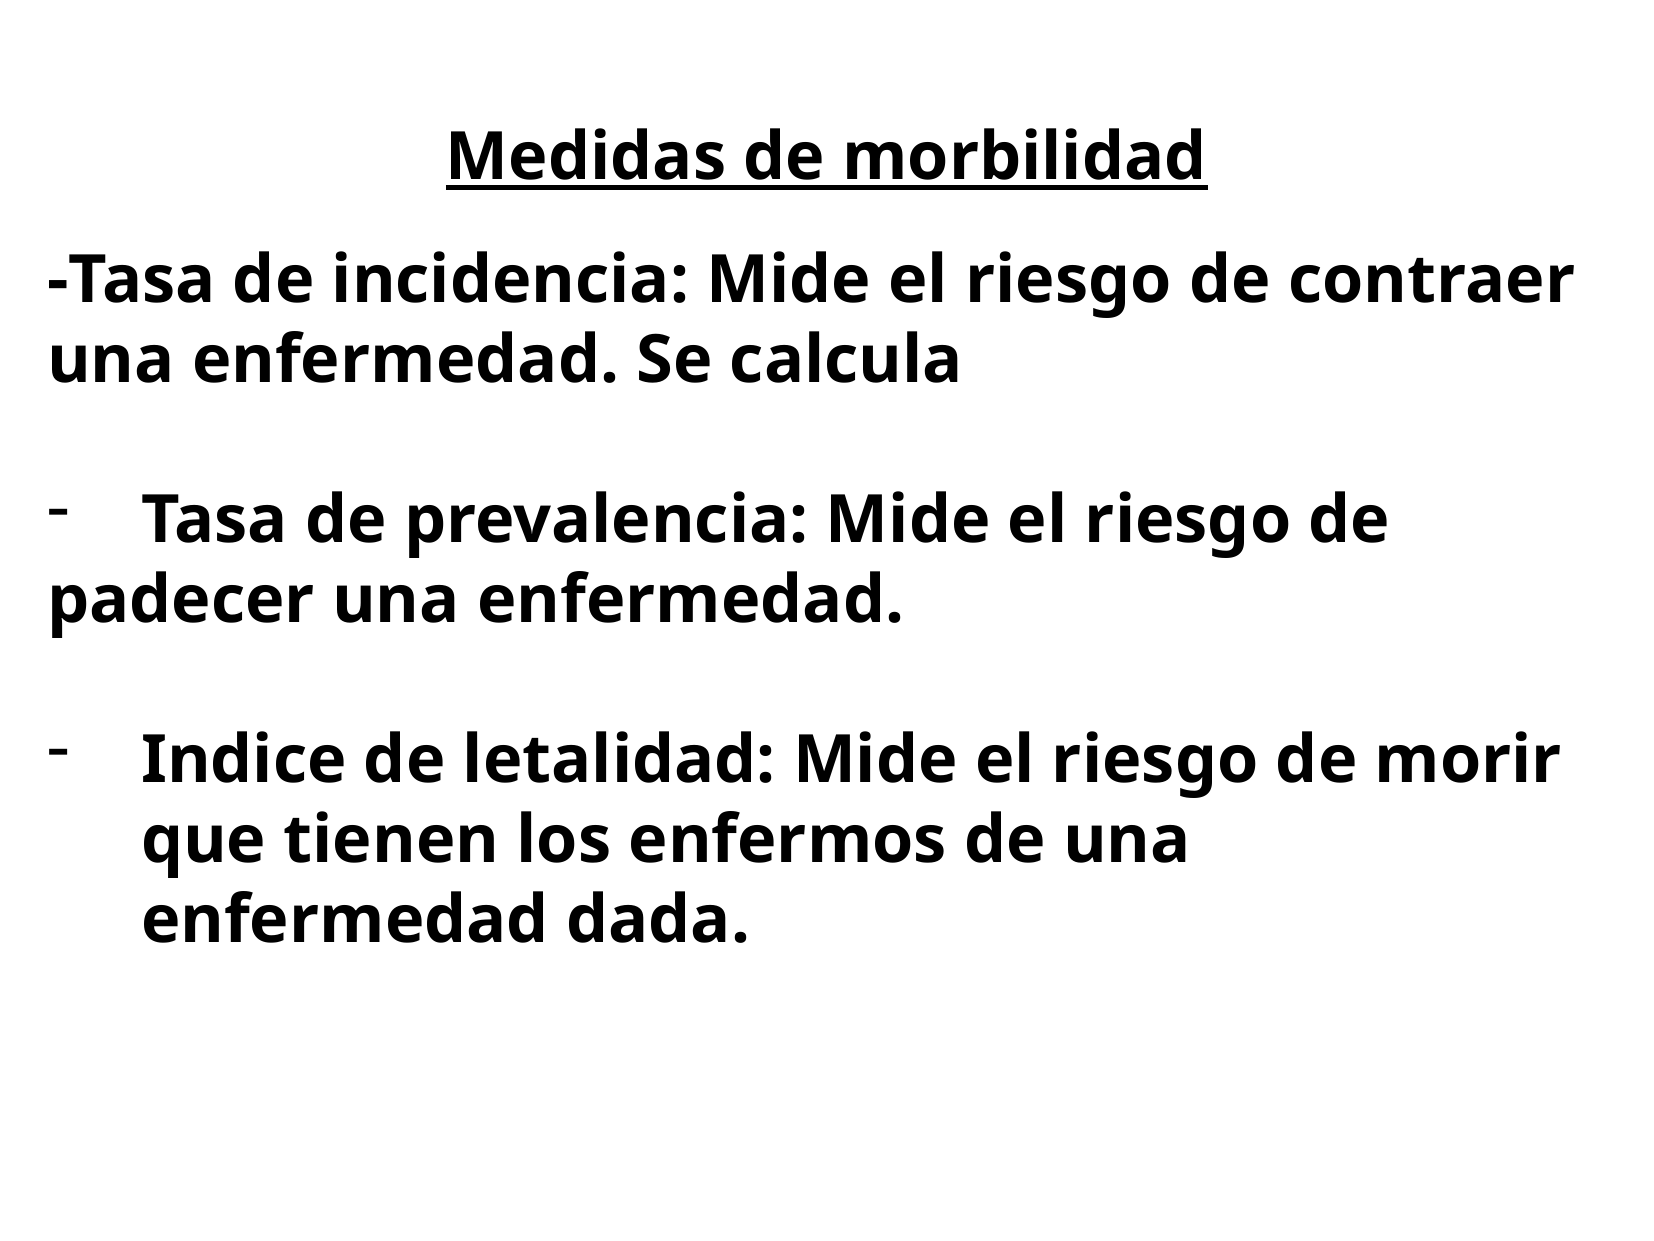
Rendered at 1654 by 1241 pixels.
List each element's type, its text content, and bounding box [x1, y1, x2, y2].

text_box -Tasa de incidencia: Mide el riesgo de contraer una enfermedad. Se calcula Tasa de prevalencia: Mide el riesgo de padecer una enfermedad. Indice de letalidad: Mide el riesgo de morir que tienen los enfermos de una enfermedad dada. [47, 236, 1607, 1241]
text_box Medidas de morbilidad [82, 112, 1571, 193]
